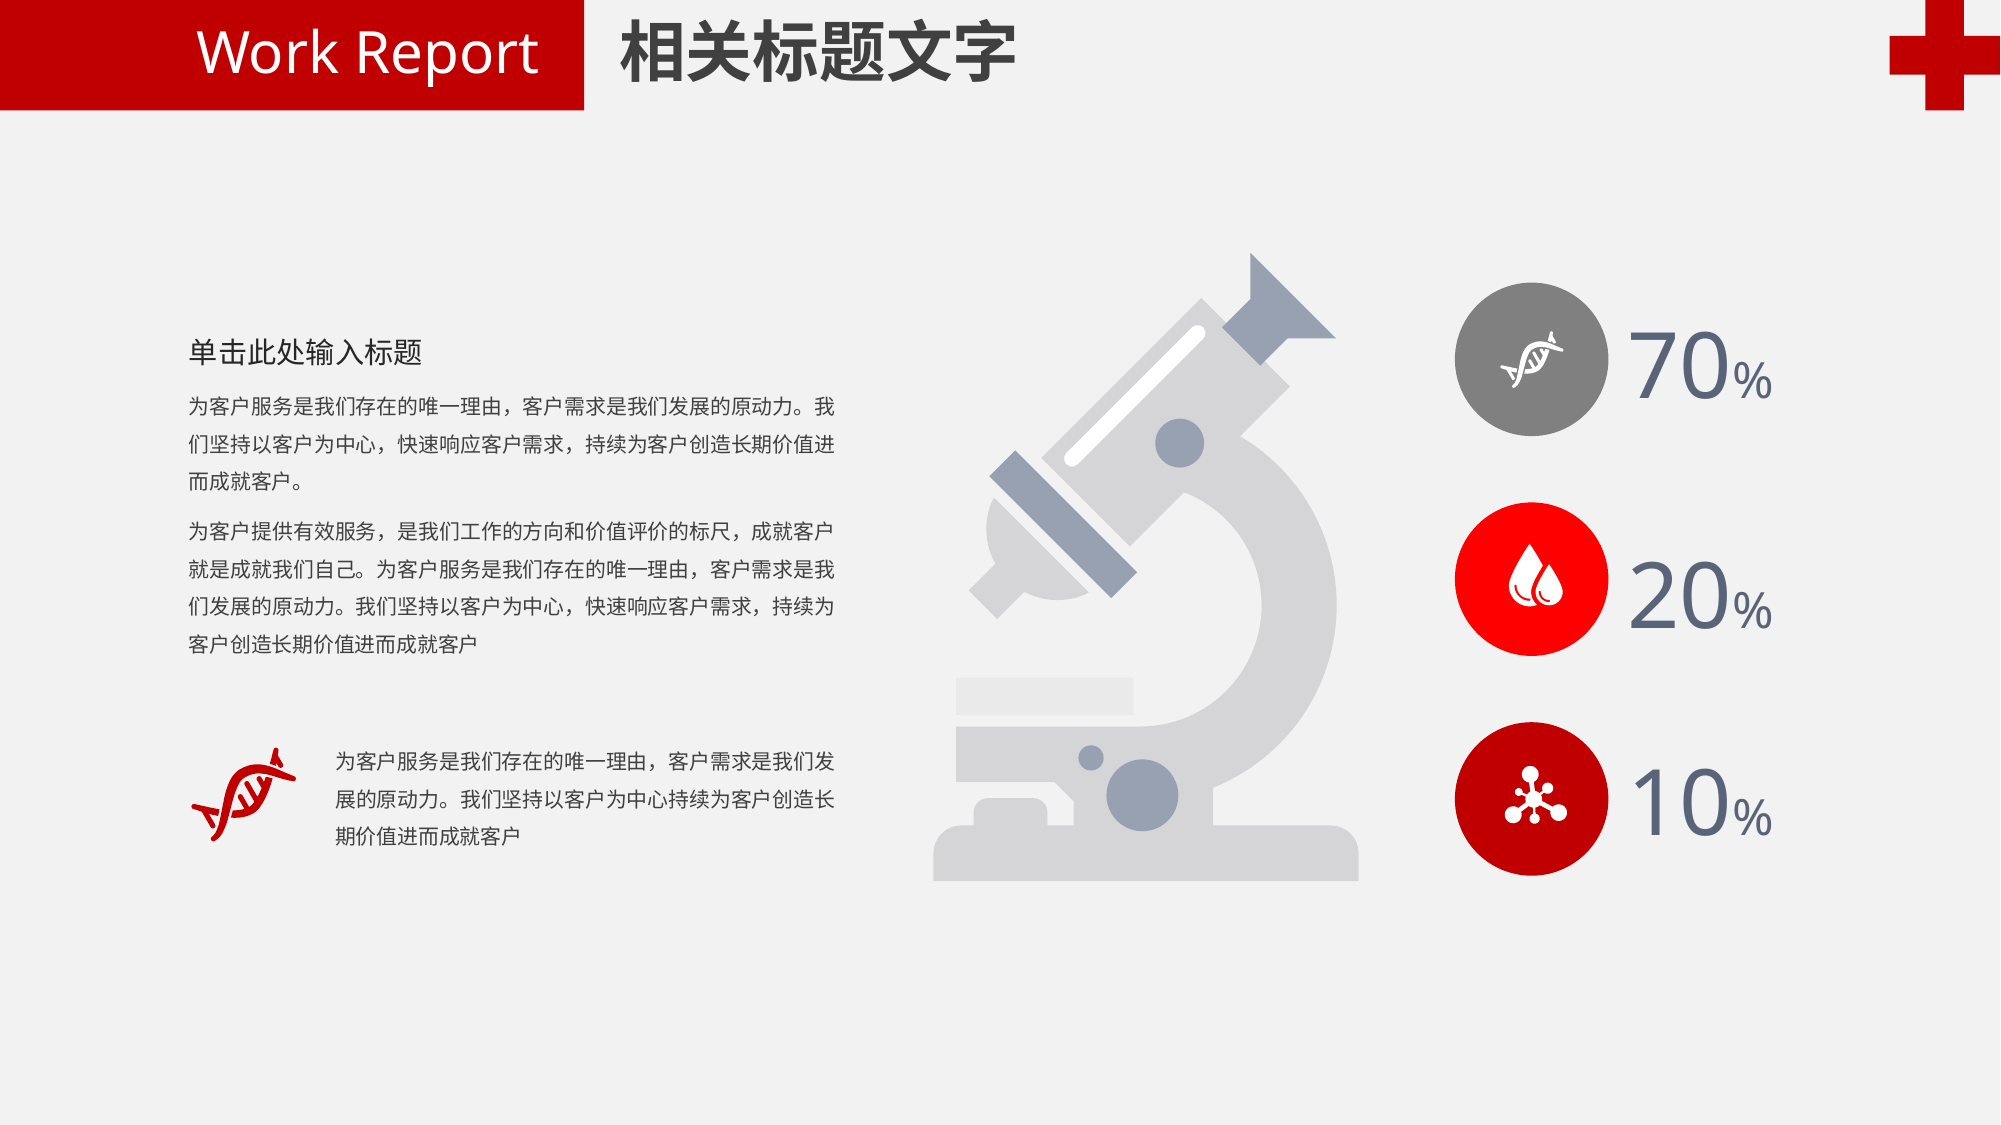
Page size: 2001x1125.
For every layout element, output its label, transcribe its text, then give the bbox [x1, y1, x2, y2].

text_box 为客户服务是我们存在的唯一理由，客户需求是我们发展的原动力。我们坚持以客户为中心持续为客户创造长期价值进而成就客户 [320, 729, 850, 857]
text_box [1454, 722, 1609, 876]
text_box [210, 764, 296, 842]
text_box 70% [1612, 299, 1789, 424]
text_box 单击此处输入标题 为客户服务是我们存在的唯一理由，客户需求是我们发展的原动力。我们坚持以客户为中心，快速响应客户需求，持续为客户创造长期价值进而成就客户。 为客户提供有效服务，是我们工作的方向和价值评价的标尺，成就客户就是成就我们自己。为客户服务是我们存在的唯一理由，客户需求是我们发展的原动力。我们坚持以客户为中心，快速响应客户需求，持续为客户创造长期价值进而成就客户 [174, 326, 850, 664]
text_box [1454, 502, 1609, 656]
text_box 20% [1612, 529, 1789, 655]
text_box [191, 803, 220, 829]
text_box 10% [1612, 736, 1789, 861]
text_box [1454, 282, 1609, 437]
text_box Work Report [181, 15, 555, 94]
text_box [933, 260, 1359, 882]
text_box 相关标题文字 [604, 11, 1363, 98]
text_box [269, 747, 284, 768]
